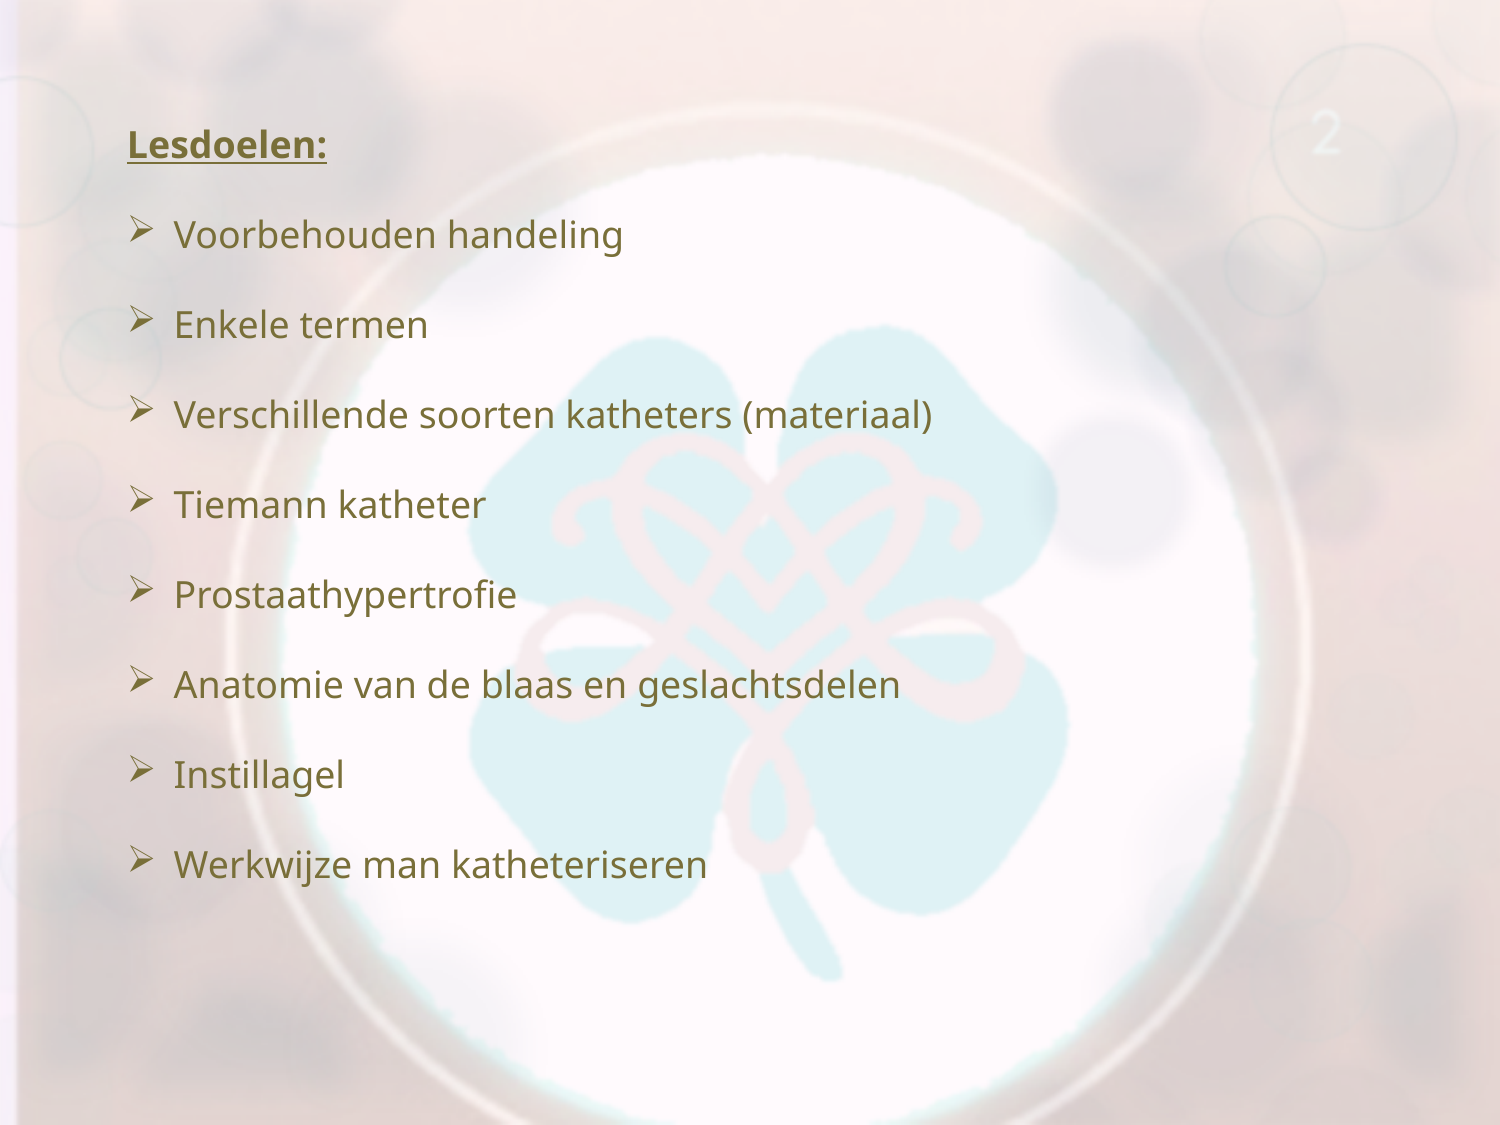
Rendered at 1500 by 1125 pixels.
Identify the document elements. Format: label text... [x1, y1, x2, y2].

picture [0, 0, 1500, 1125]
text_box Lesdoelen: Voorbehouden handeling Enkele termen Verschillende soorten katheters (materiaal) Tiemann katheter Prostaathypertrofie Anatomie van de blaas en geslachtsdelen Instillagel Werkwijze man katheteriseren [112, 113, 1164, 984]
